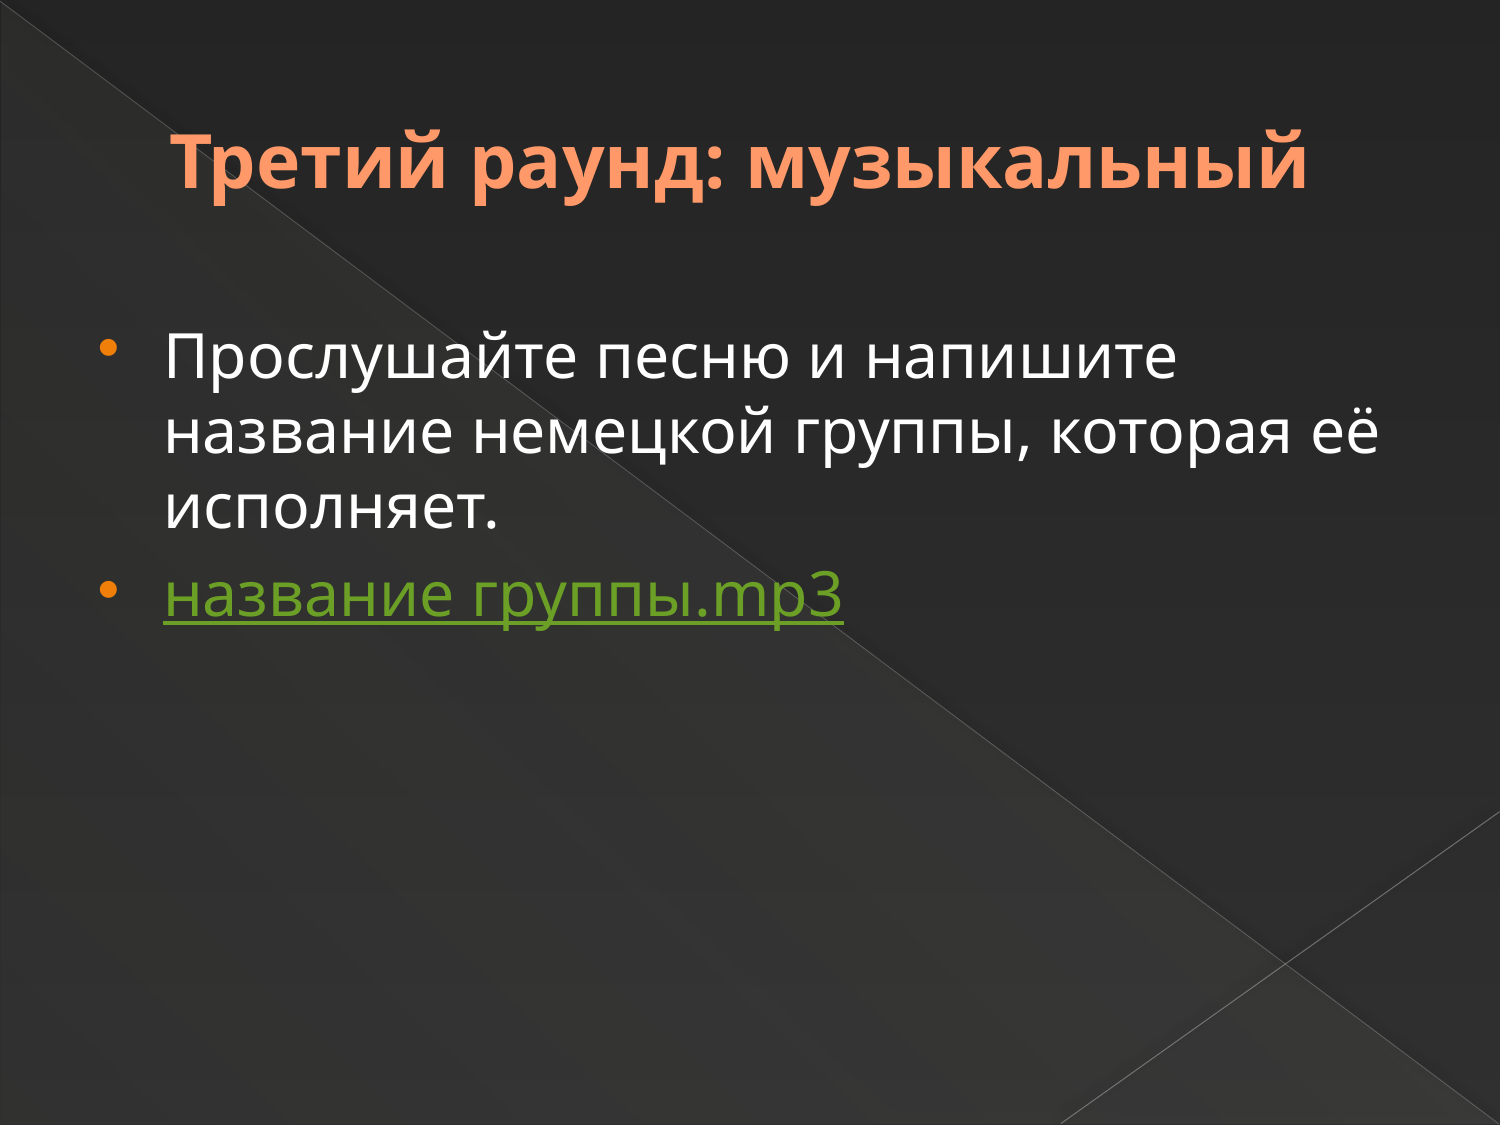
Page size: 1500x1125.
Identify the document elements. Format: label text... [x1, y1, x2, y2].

list Прослушайте песню и напишите название немецкой группы, которая её исполняет. название группы.mp3 [75, 308, 1425, 1059]
title Третий раунд: музыкальный [75, 43, 1425, 274]
